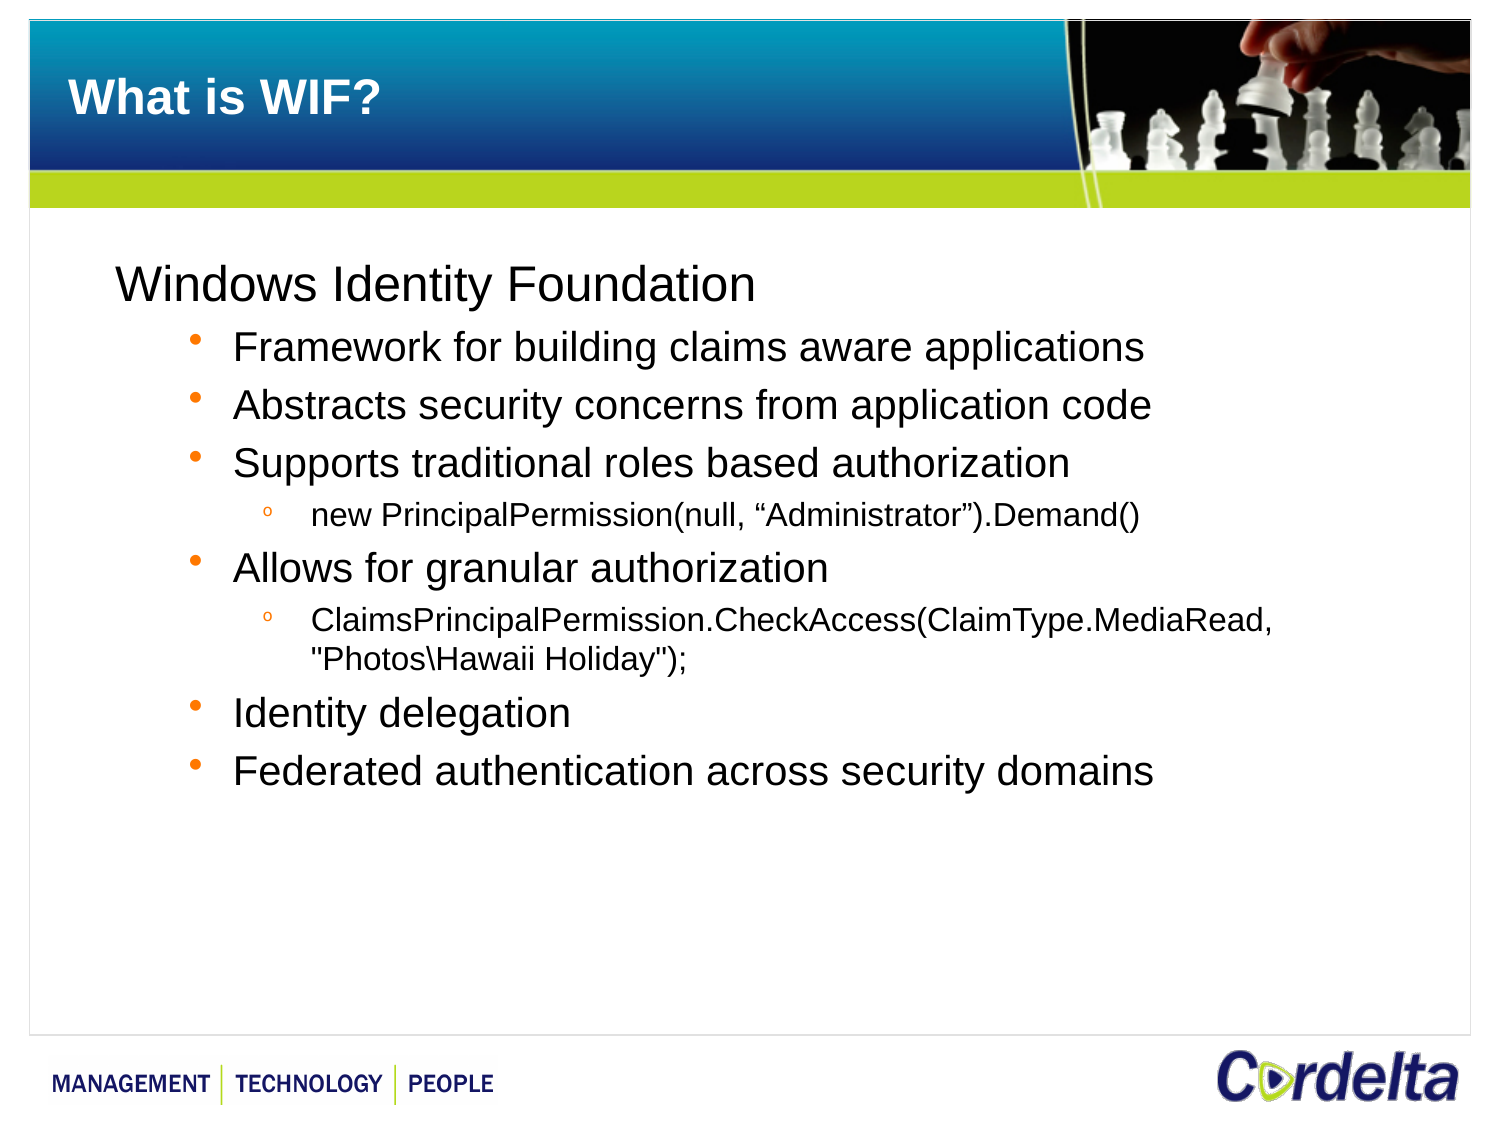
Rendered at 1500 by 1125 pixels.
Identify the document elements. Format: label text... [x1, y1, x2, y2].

picture [30, 21, 1470, 208]
title What is WIF? [53, 57, 1010, 143]
picture [28, 19, 1472, 208]
list Windows Identity Foundation Framework for building claims aware applications Abstracts security concerns from application code Supports traditional roles based authorization new PrincipalPermission(null, “Administrator”).Demand() Allows for granular authorization ClaimsPrincipalPermission.CheckAccess(ClaimType.MediaRead, "Photos\Hawaii Holiday"); Identity delegation Federated authentication across security domains [100, 243, 1400, 1000]
picture [1207, 1046, 1469, 1104]
picture [48, 1055, 498, 1105]
